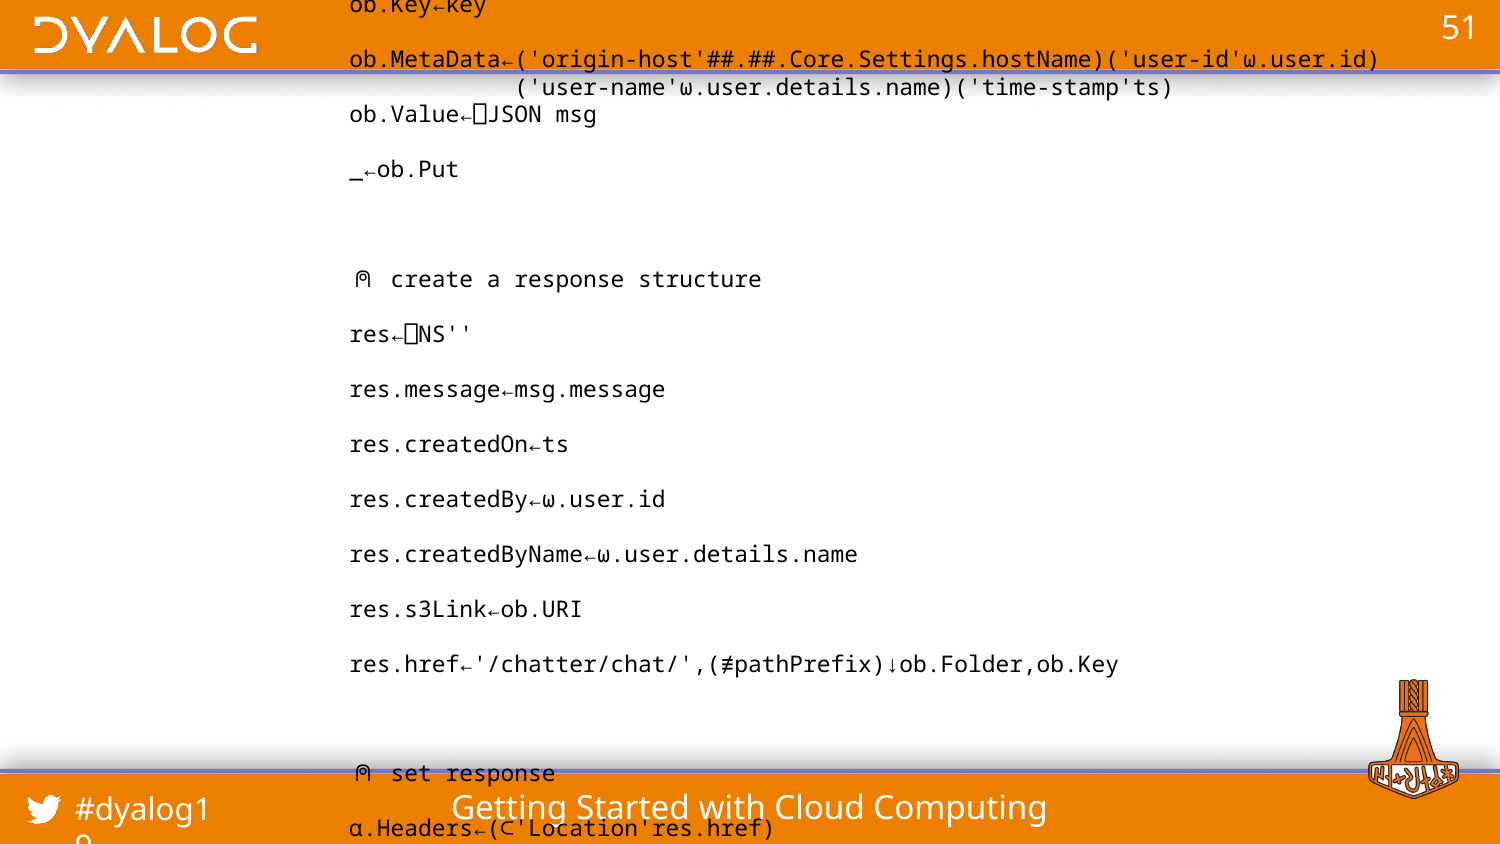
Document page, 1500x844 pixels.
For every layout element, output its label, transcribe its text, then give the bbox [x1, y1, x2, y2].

picture [0, 0, 265, 108]
text_box AddNewMessage, continued… ⍝ create s3 object and put to aws/ ob←aws.Object.New ##.##.Core.BucketRef ob.Folder←pathPrefix,⍵.user.id ob.Key←key ob.MetaData←('origin-host'##.##.Core.Settings.hostName)('user-id'⍵.user.id) ('user-name'⍵.user.details.name)('time-stamp'ts) ob.Value←⎕JSON msg _←ob.Put ⍝ create a response structure res←⎕NS'' res.message←msg.message res.createdOn←ts res.createdBy←⍵.user.id res.createdByName←⍵.user.details.name res.s3Link←ob.URI res.href←'/chatter/chat/',(≢pathPrefix)↓ob.Folder,ob.Key ⍝ set response ⍺.Headers←(⊂'Location'res.href) ⍺.Content←⎕JSON res ⍺.StatusCode←201 ⍺ } [265, 0, 1500, 844]
picture [0, 735, 265, 844]
